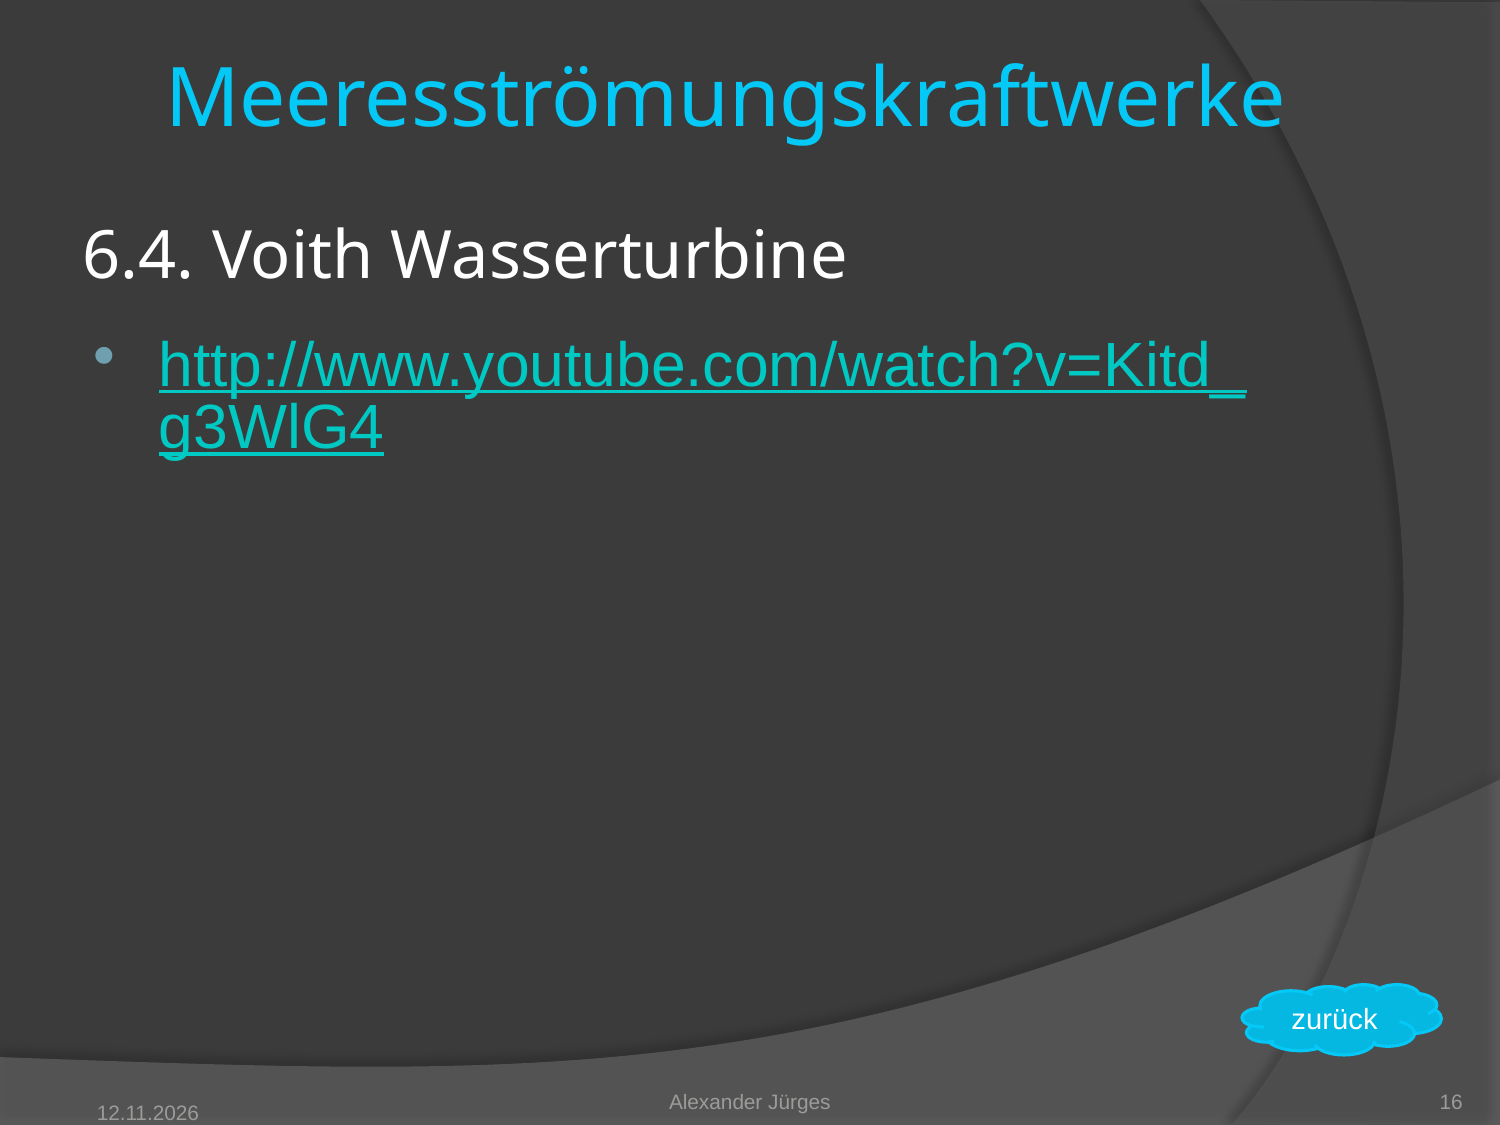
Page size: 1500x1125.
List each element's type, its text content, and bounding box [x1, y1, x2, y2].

footer Alexander Jürges [512, 1053, 988, 1114]
text_box 6.4. Voith Wasserturbine [74, 187, 1500, 317]
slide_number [82, 1065, 432, 1125]
slide_number 16 [1337, 1053, 1463, 1114]
text_box zurück [1240, 983, 1443, 1057]
list http://www.youtube.com/watch?v=Kitd_g3WlG4 [75, 317, 1278, 1005]
text_box Meeresströmungskraftwerke [157, 0, 1383, 187]
